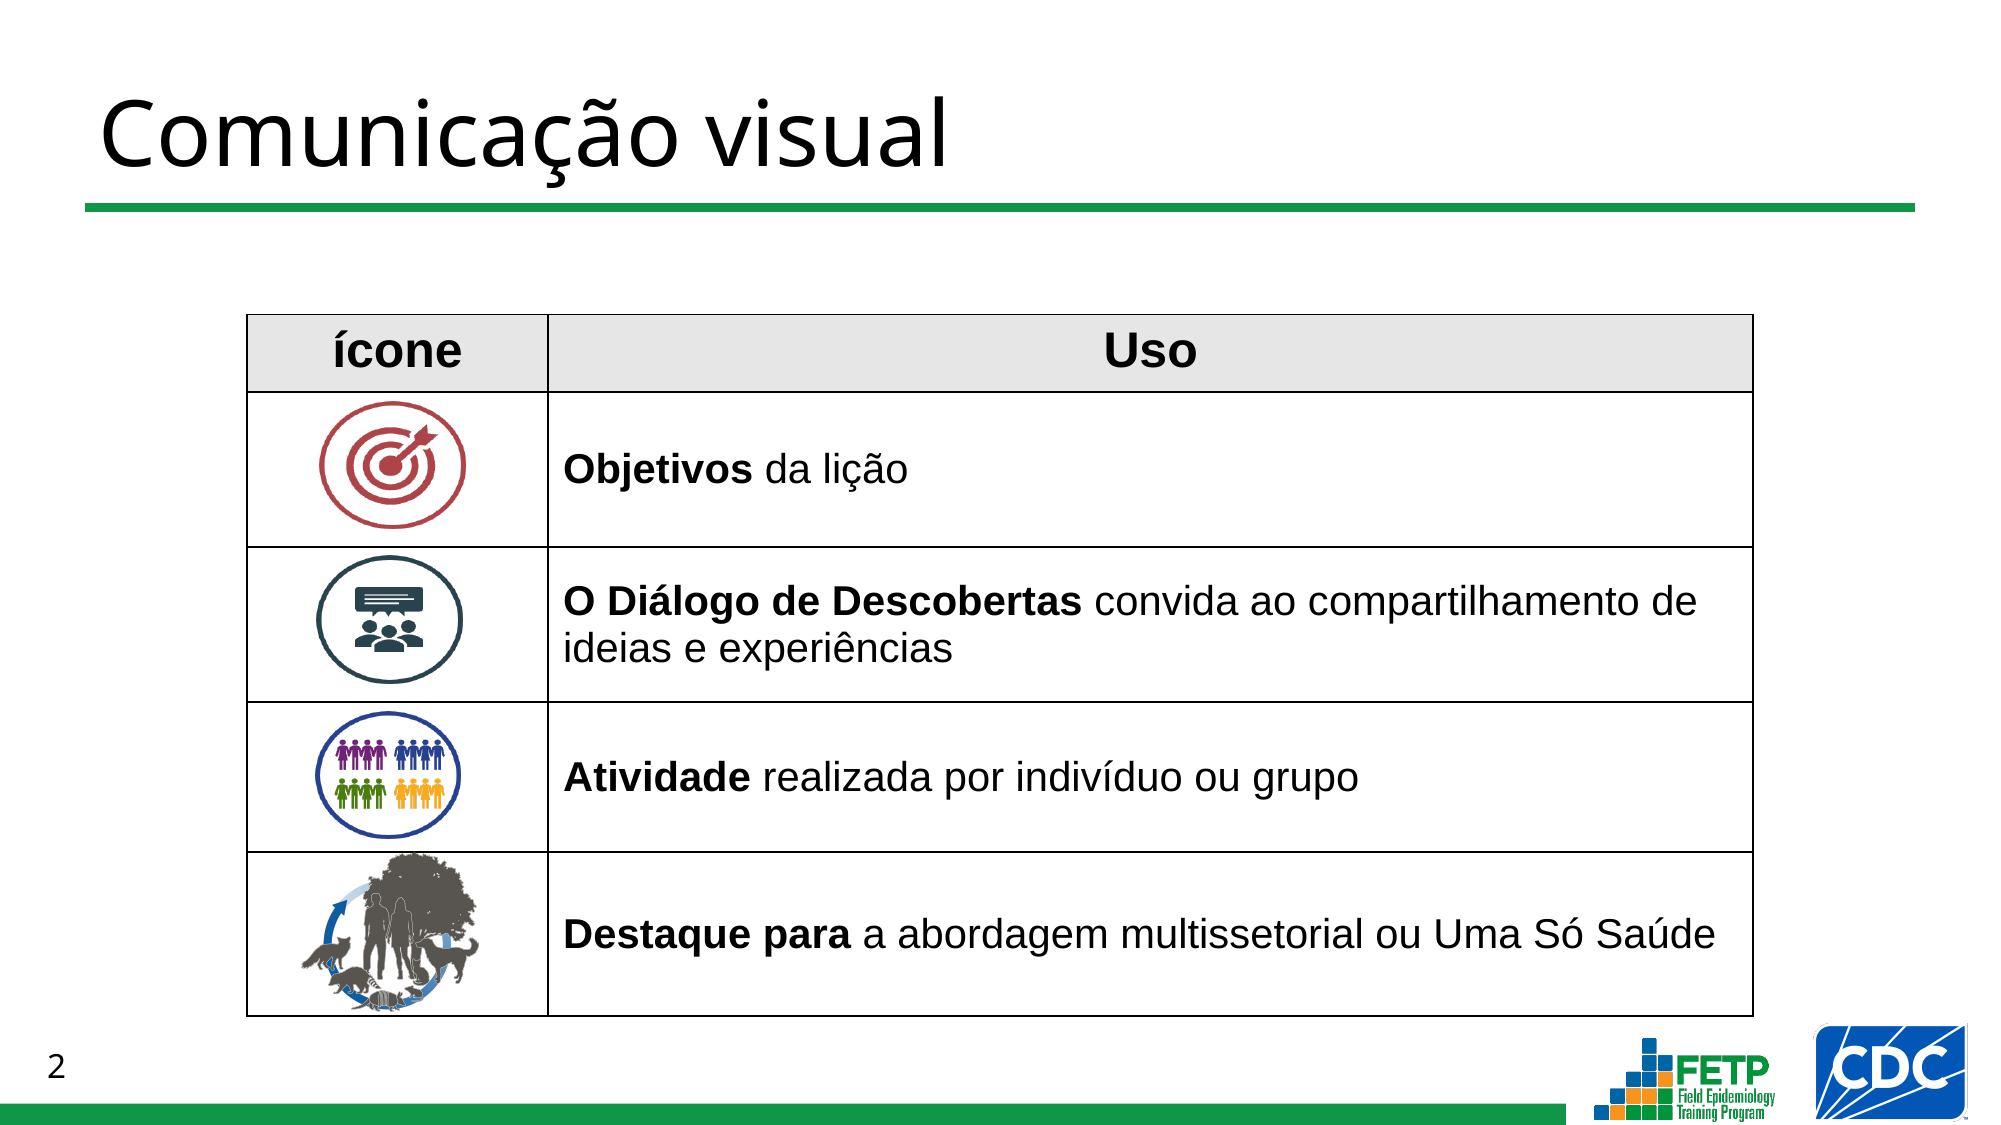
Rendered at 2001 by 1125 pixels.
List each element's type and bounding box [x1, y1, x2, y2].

picture [319, 401, 466, 529]
picture [315, 711, 461, 839]
picture [1813, 1023, 1968, 1122]
picture [1594, 1038, 1775, 1122]
picture [295, 851, 480, 1039]
picture [316, 555, 463, 684]
